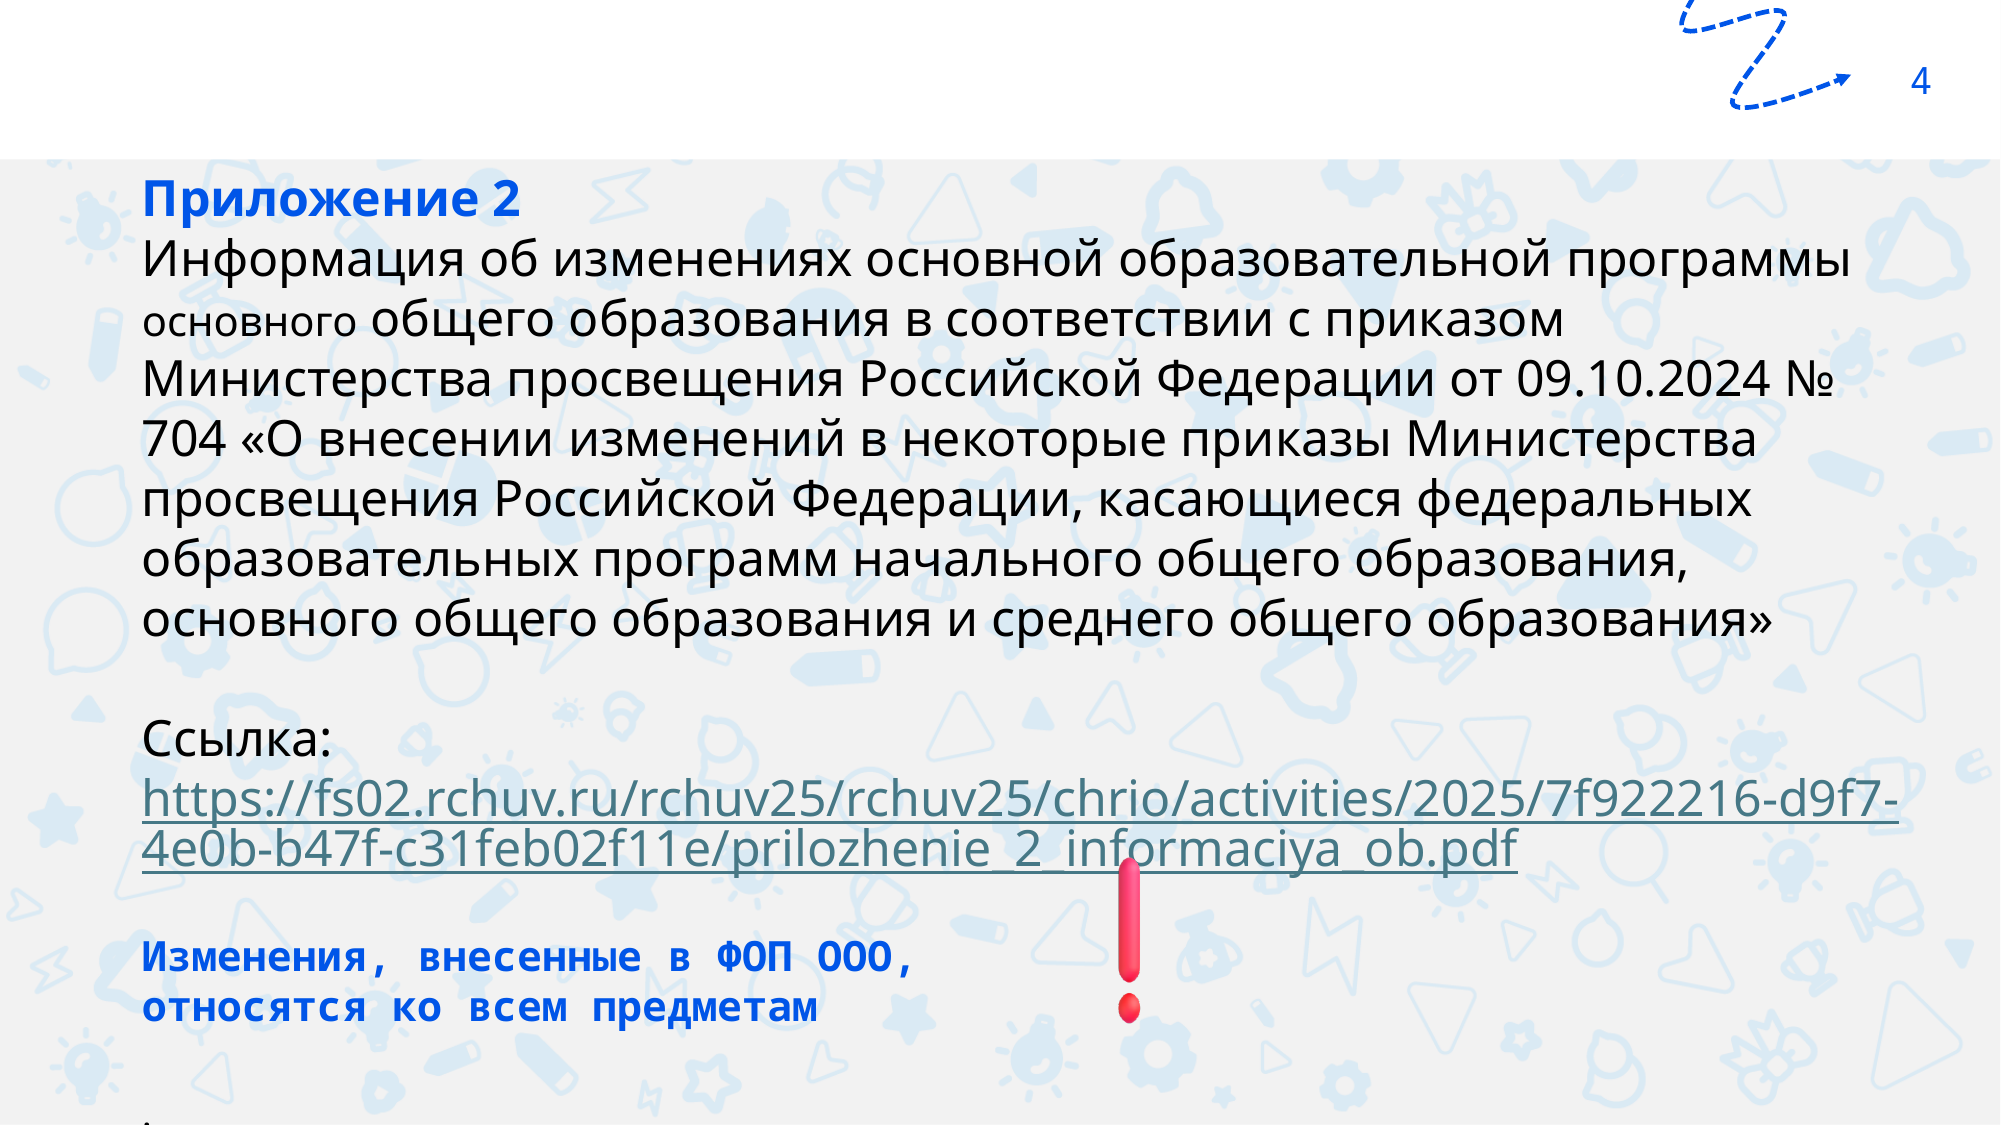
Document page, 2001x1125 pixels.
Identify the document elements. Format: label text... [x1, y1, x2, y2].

picture [1060, 844, 1197, 1036]
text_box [0, 0, 2000, 160]
text_box Приложение 2 Информация об изменениях основной образовательной программы основного общего образования в соответствии с приказом Министерства просвещения Российской Федерации от 09.10.2024 № 704 «О внесении изменений в некоторые приказы Министерства просвещения Российской Федерации, касающиеся федеральных образовательных программ начального общего образования, основного общего образования и среднего общего образования» Ссылка: https://fs02.rchuv.ru/rchuv25/rchuv25/chrio/activities/2025/7f922216-d9f7-4e0b-b47f-c31feb02f11e/prilozhenie_2_informaciya_ob.pdf Изменения, внесенные в ФОП ООО, относятся ко всем предметам . [127, 160, 1922, 1093]
picture [0, 0, 2001, 1125]
